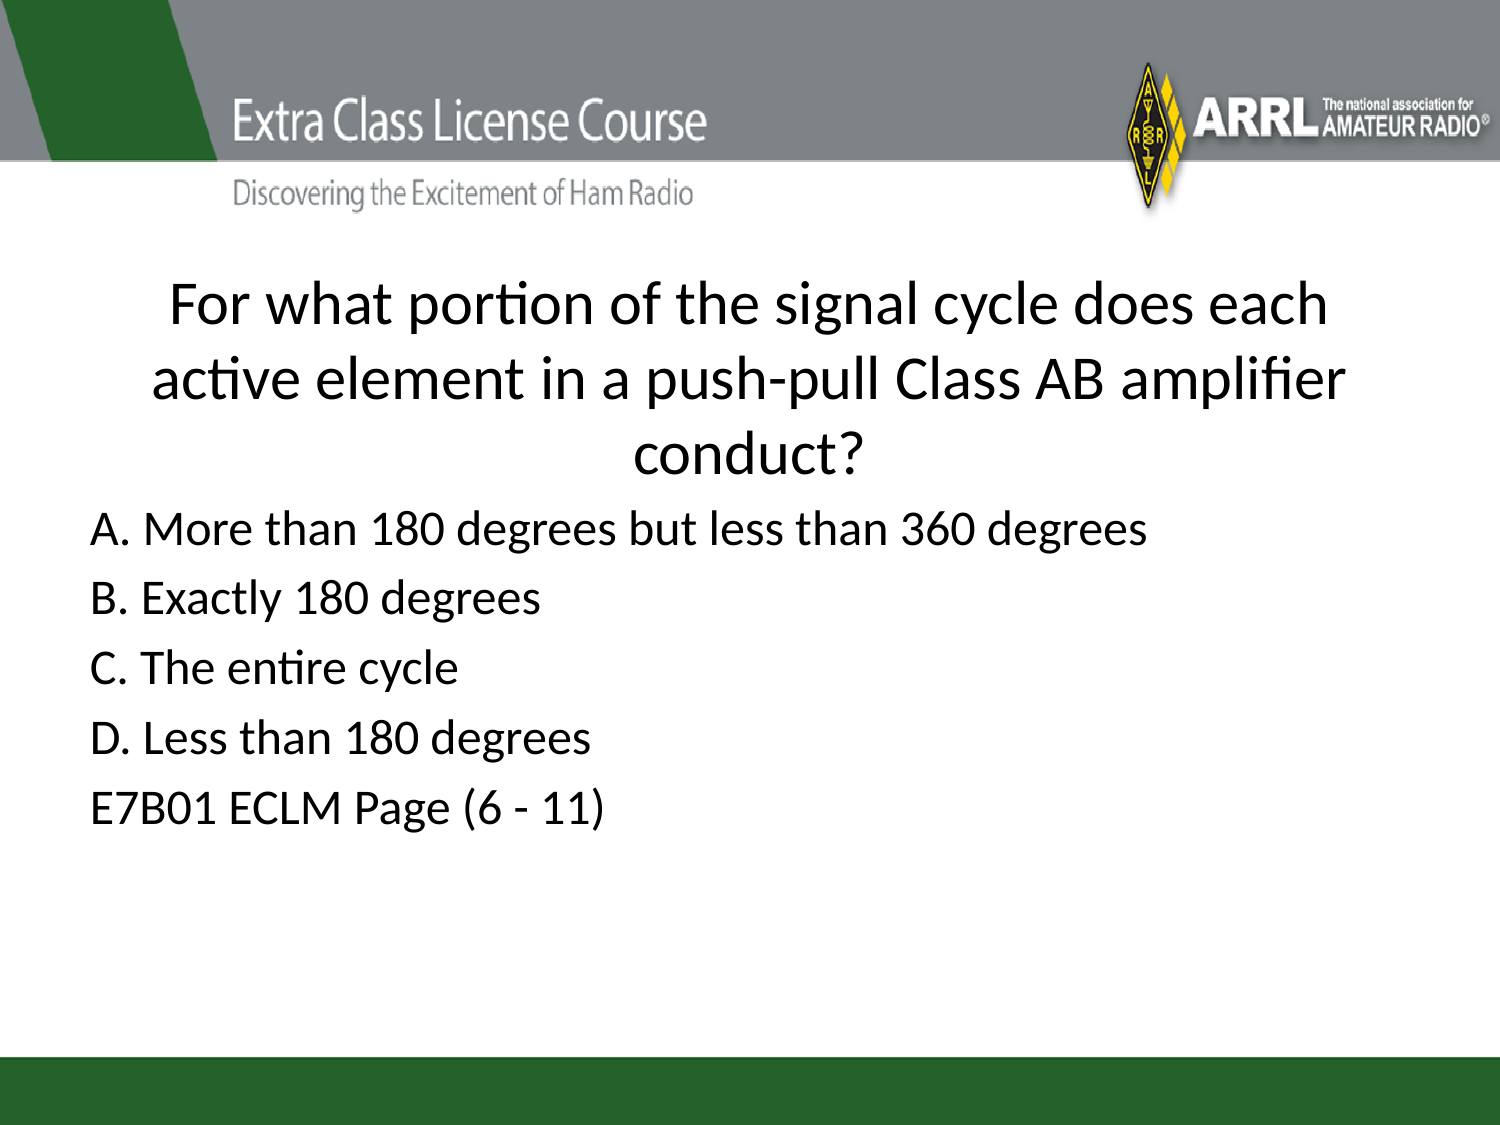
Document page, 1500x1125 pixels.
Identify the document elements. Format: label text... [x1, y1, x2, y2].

title For what portion of the signal cycle does each active element in a push-pull Class AB amplifier conduct? [75, 254, 1425, 435]
picture [0, 0, 1500, 1125]
list A. More than 180 degrees but less than 360 degrees B. Exactly 180 degrees C. The entire cycle D. Less than 180 degrees E7B01 ECLM Page (6 - 11) [75, 487, 1425, 1005]
